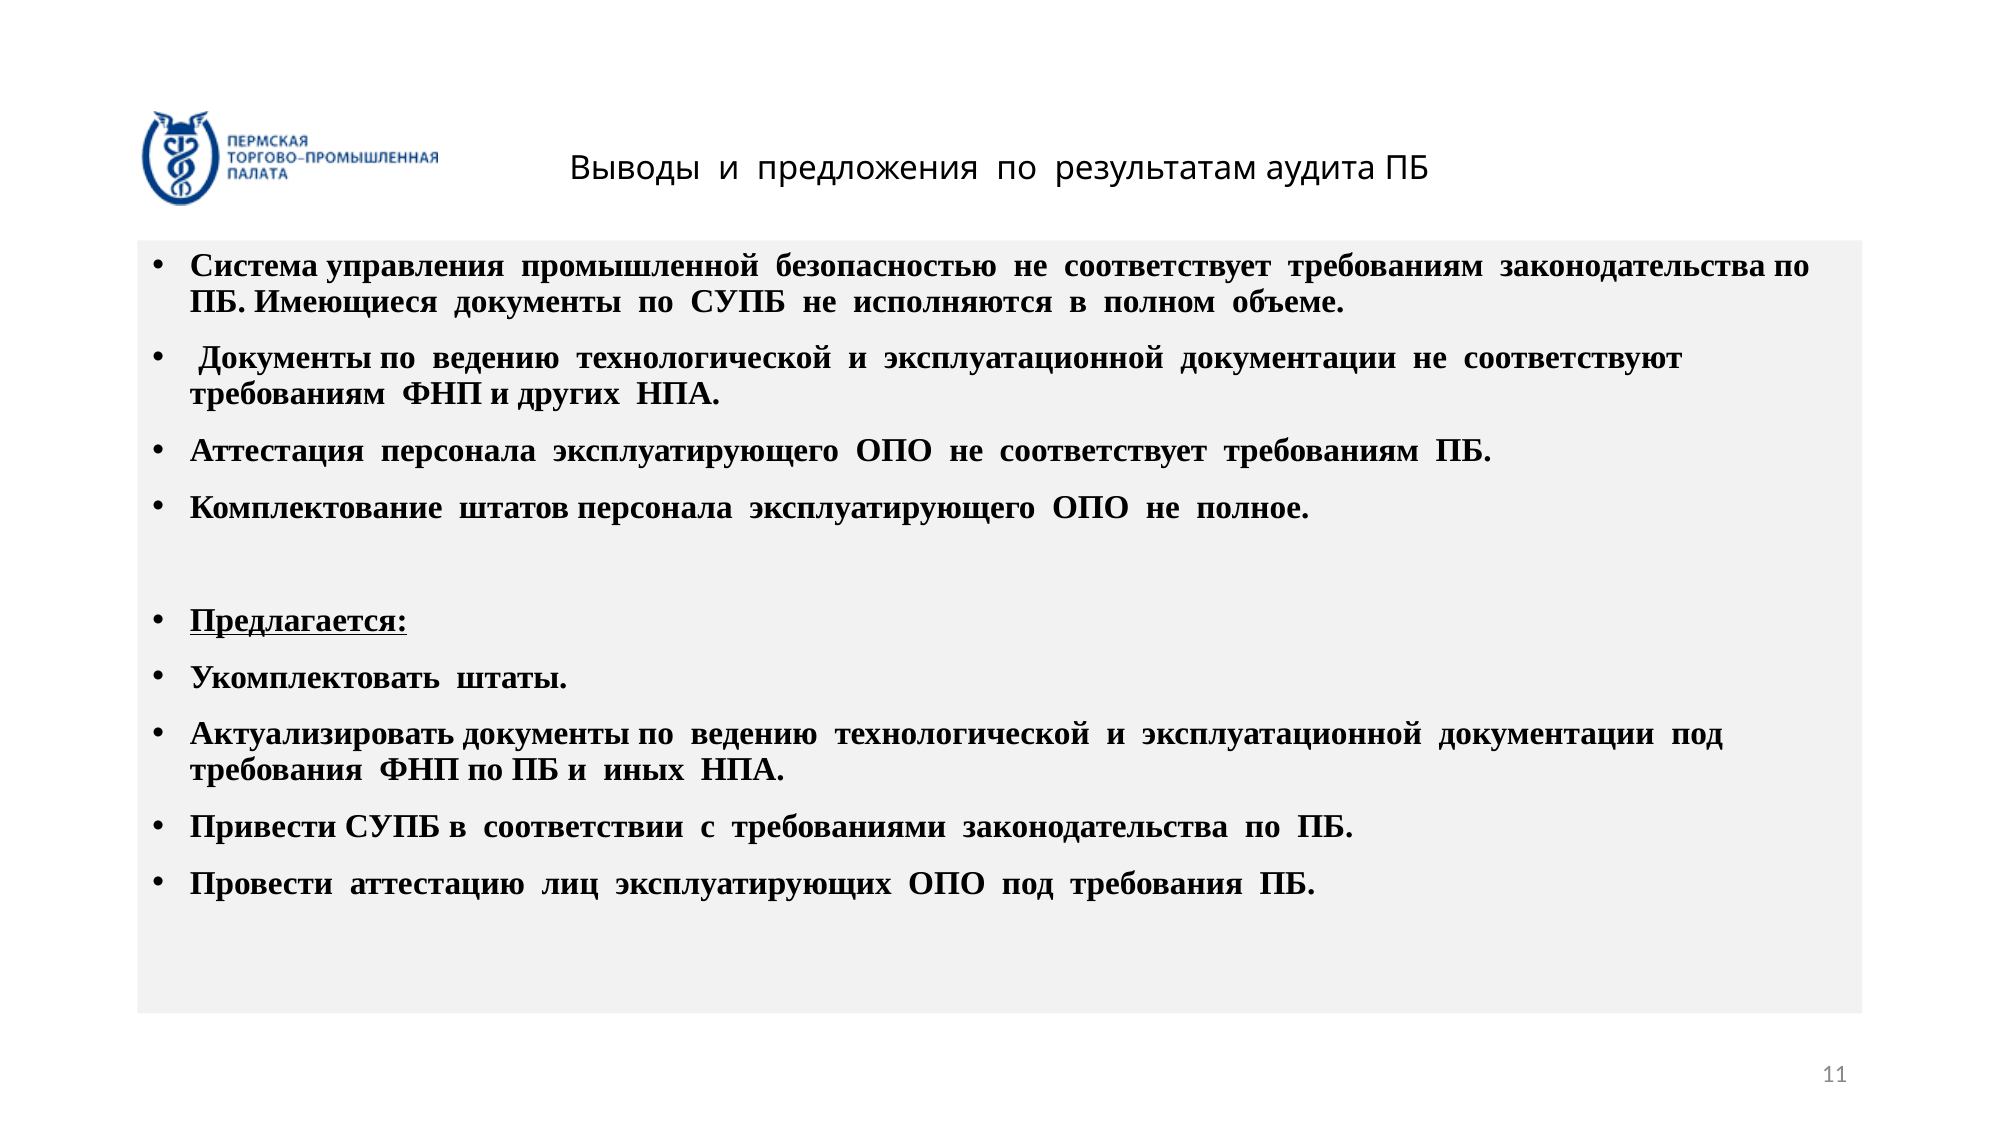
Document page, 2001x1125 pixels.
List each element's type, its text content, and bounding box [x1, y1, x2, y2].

title Выводы и предложения по результатам аудита ПБ [137, 59, 1863, 240]
picture [137, 111, 438, 206]
slide_number 11 [1412, 1042, 1863, 1103]
list Система управления промышленной безопасностью не соответствует требованиям законодательства по ПБ. Имеющиеся документы по СУПБ не исполняются в полном объеме. Документы по ведению технологической и эксплуатационной документации не соответствуют требованиям ФНП и других НПА. Аттестация персонала эксплуатирующего ОПО не соответствует требованиям ПБ. Комплектование штатов персонала эксплуатирующего ОПО не полное. Предлагается: Укомплектовать штаты. Актуализировать документы по ведению технологической и эксплуатационной документации под требования ФНП по ПБ и иных НПА. Привести СУПБ в соответствии с требованиями законодательства по ПБ. Провести аттестацию лиц эксплуатирующих ОПО под требования ПБ. [137, 240, 1863, 1014]
